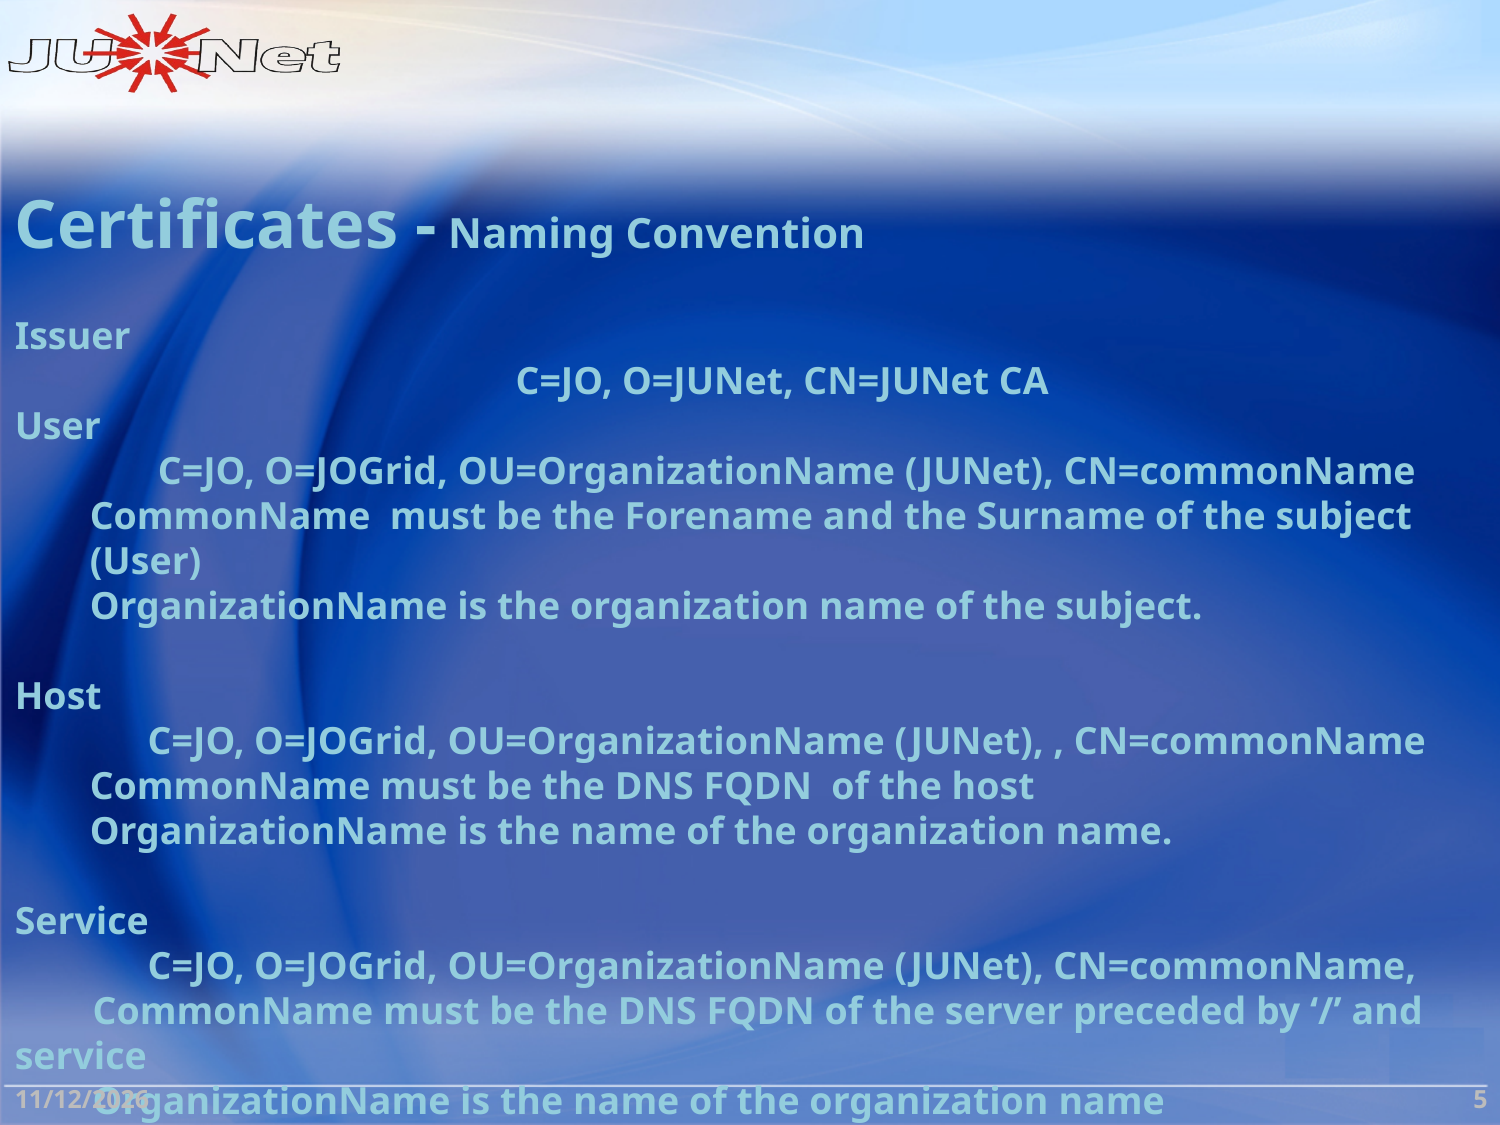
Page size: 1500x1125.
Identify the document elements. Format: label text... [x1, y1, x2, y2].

slide_number 5 [1299, 1052, 1488, 1125]
picture [0, 0, 1500, 174]
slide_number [0, 1052, 425, 1125]
text_box Certificates - Naming Convention Issuer C=JO, O=JUNet, CN=JUNet CA User C=JO, O=JOGrid, OU=OrganizationName (JUNet), CN=commonName CommonName must be the Forename and the Surname of the subject (User) OrganizationName is the organization name of the subject. Host C=JO, O=JOGrid, OU=OrganizationName (JUNet), , CN=commonName CommonName must be the DNS FQDN of the host OrganizationName is the name of the organization name. Service C=JO, O=JOGrid, OU=OrganizationName (JUNet), CN=commonName, CommonName must be the DNS FQDN of the server preceded by ‘/’ and service OrganizationName is the name of the organization name [0, 174, 1500, 1125]
